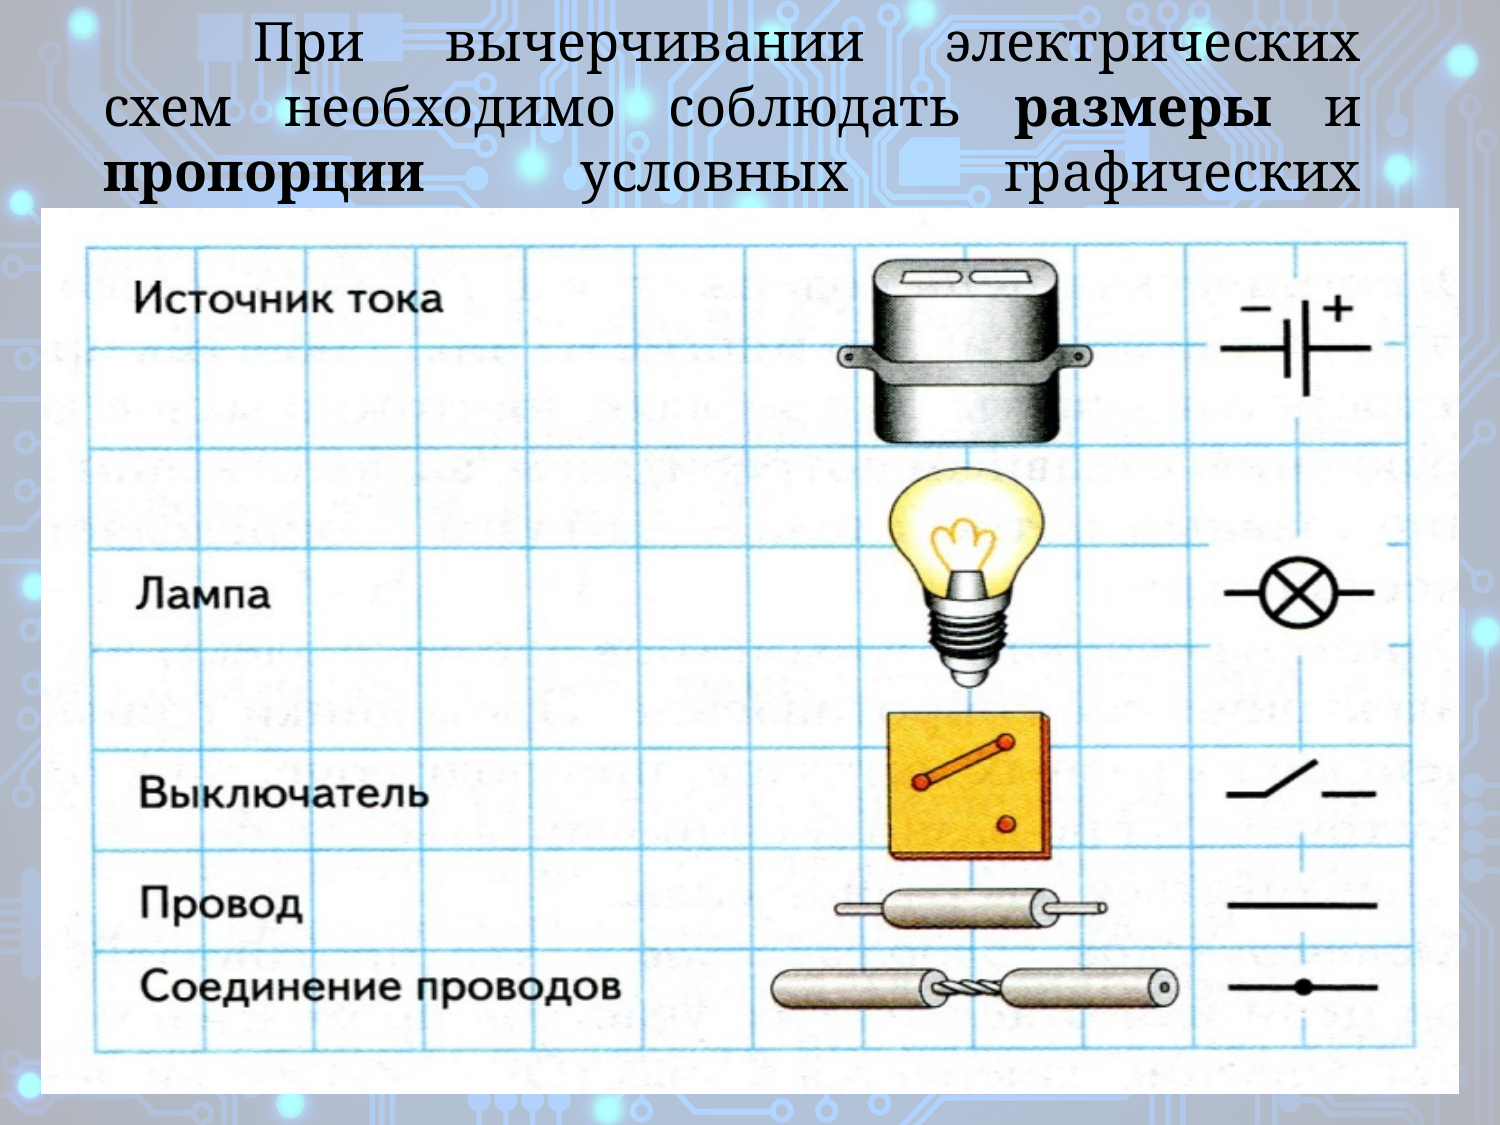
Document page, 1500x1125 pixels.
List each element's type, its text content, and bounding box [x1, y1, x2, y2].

picture [41, 207, 1459, 1095]
text_box При вычерчивании электрических схем необходимо соблюдать размеры и пропорции условных графических обозначений. [88, 0, 1377, 206]
